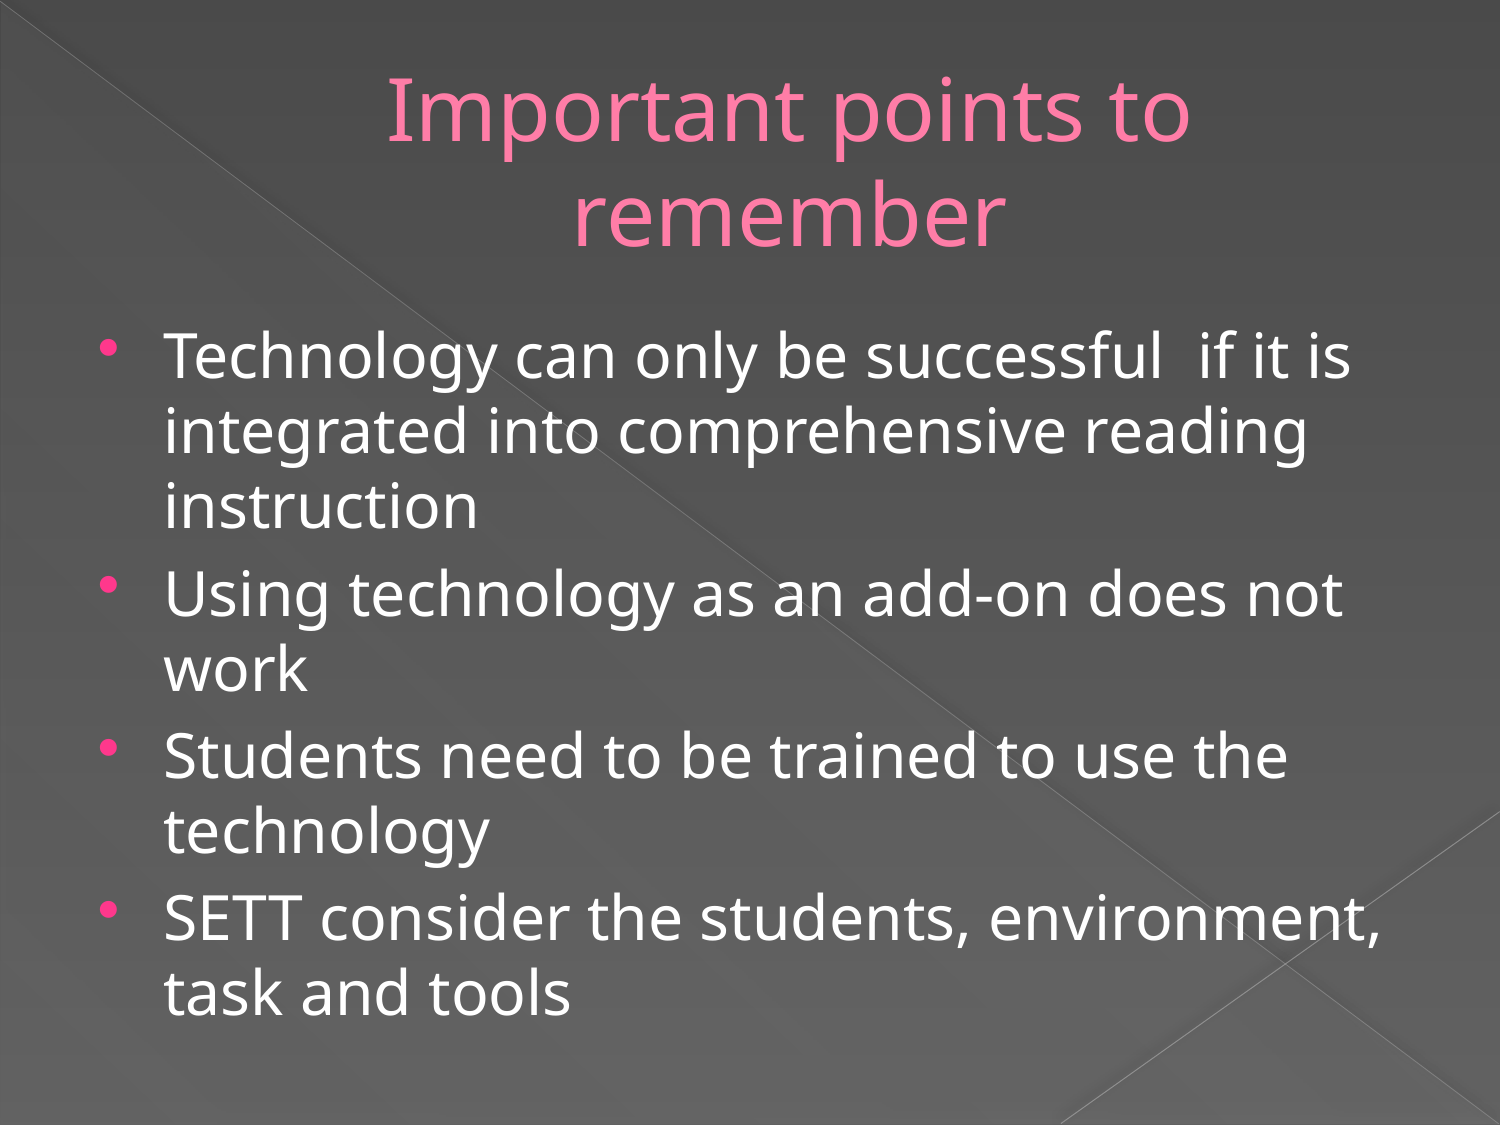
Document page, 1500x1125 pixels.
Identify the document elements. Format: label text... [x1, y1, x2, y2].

title Important points to remember [75, 43, 1425, 274]
list Technology can only be successful if it is integrated into comprehensive reading instruction Using technology as an add-on does not work Students need to be trained to use the technology SETT consider the students, environment, task and tools [75, 308, 1425, 1059]
